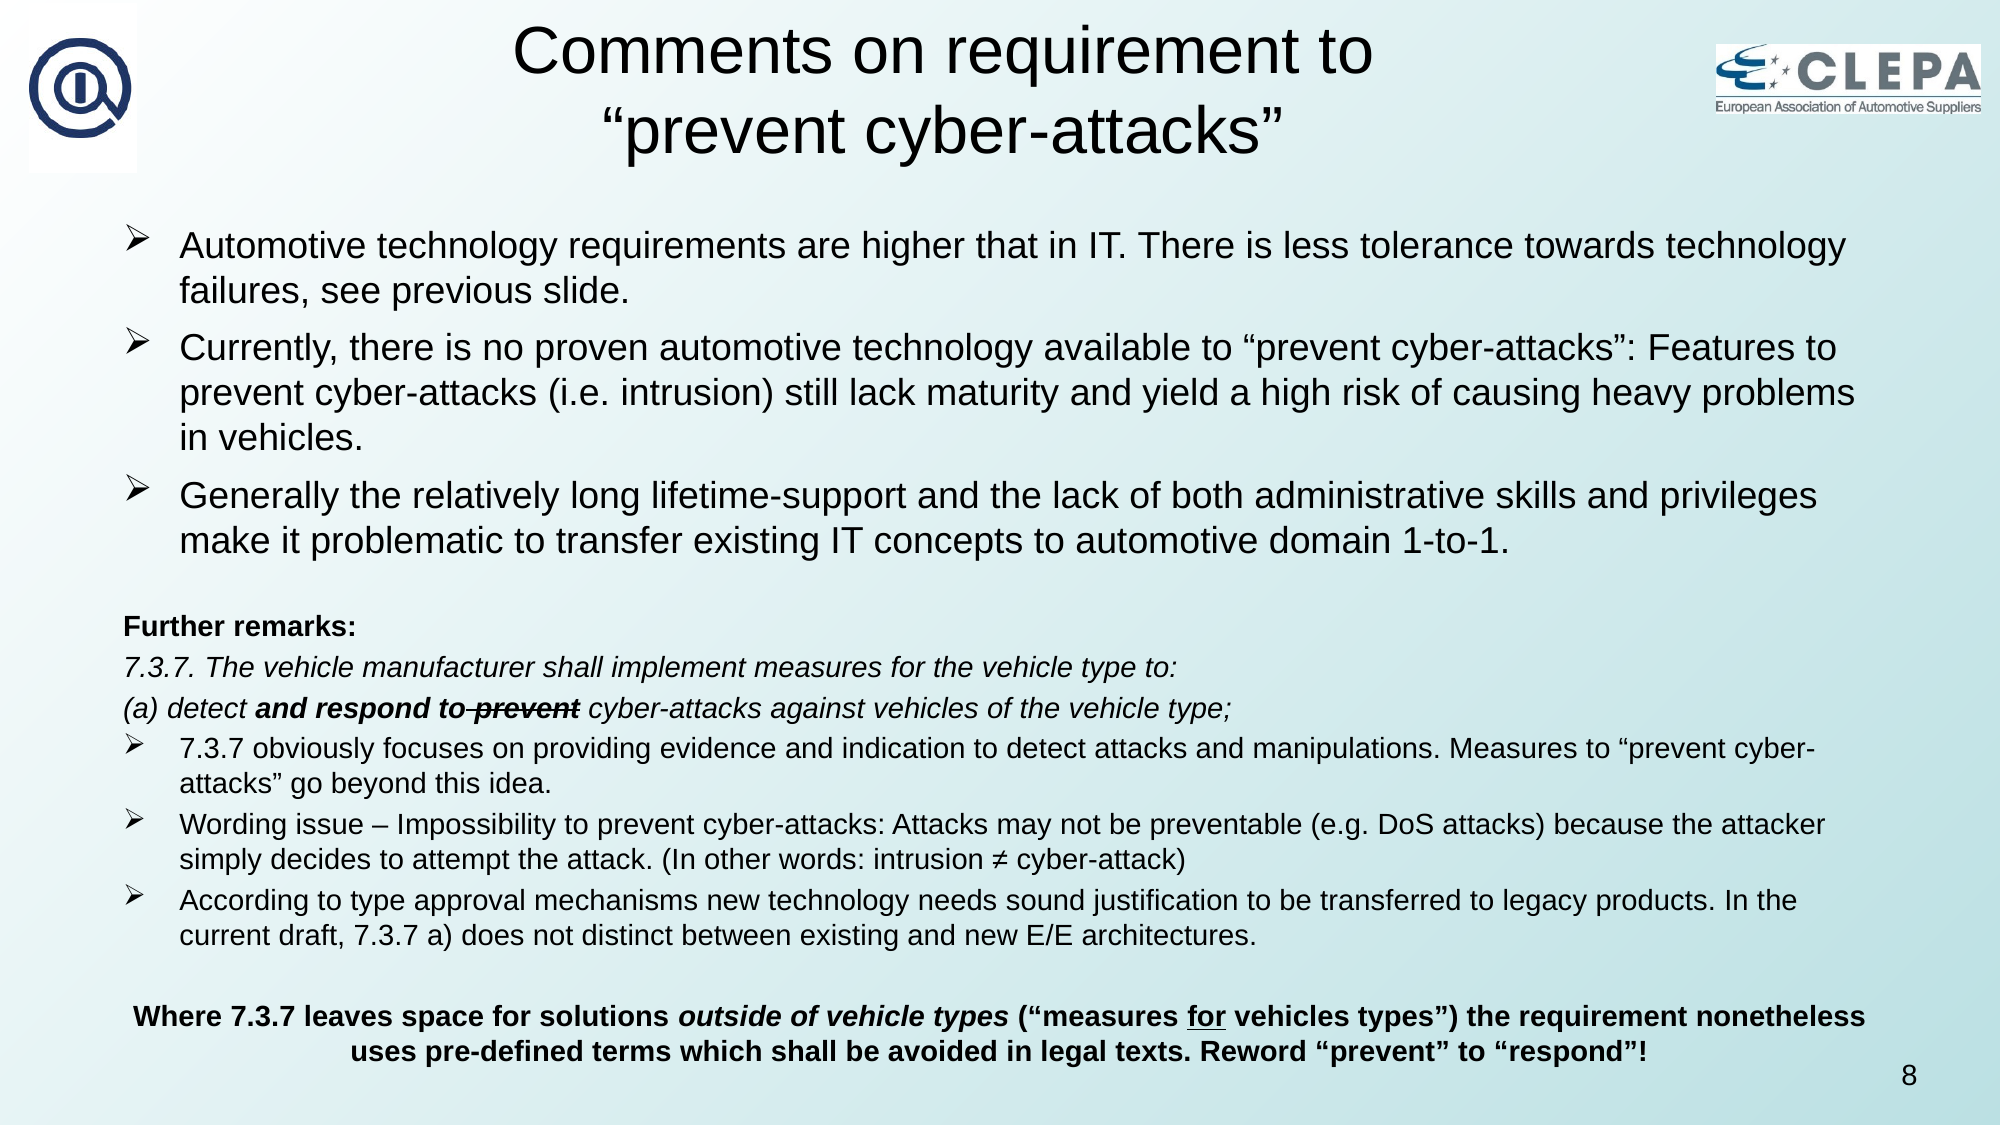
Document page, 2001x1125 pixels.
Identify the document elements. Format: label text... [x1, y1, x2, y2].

title Comments on requirement to “prevent cyber-attacks” [10, 0, 1877, 122]
slide_number 8 [1465, 1048, 1933, 1125]
list Automotive technology requirements are higher that in IT. There is less tolerance towards technology failures, see previous slide. Currently, there is no proven automotive technology available to “prevent cyber-attacks”: Features to prevent cyber-attacks (i.e. intrusion) still lack maturity and yield a high risk of causing heavy problems in vehicles. Generally the relatively long lifetime-support and the lack of both administrative skills and privileges make it problematic to transfer existing IT concepts to automotive domain 1-to-1. Further remarks: 7.3.7. The vehicle manufacturer shall implement measures for the vehicle type to: (a) detect and respond to prevent cyber-attacks against vehicles of the vehicle type; 7.3.7 obviously focuses on providing evidence and indication to detect attacks and manipulations. Measures to “prevent cyber-attacks” go beyond this idea. Wording issue – Impossibility to prevent cyber-attacks: Attacks may not be preventable (e.g. DoS attacks) because the attacker simply decides to attempt the attack. (In other words: intrusion ≠ cyber-attack) According to type approval mechanisms new technology needs sound justification to be transferred to legacy products. In the current draft, 7.3.7 a) does not distinct between existing and new E/E architectures. Where 7.3.7 leaves space for solutions outside of vehicle types (“measures for vehicles types”) the requirement nonetheless uses pre-defined terms which shall be avoided in legal texts. Reword “prevent” to “respond”! [107, 212, 1893, 1064]
picture [1877, 44, 1981, 114]
picture [29, 122, 137, 173]
